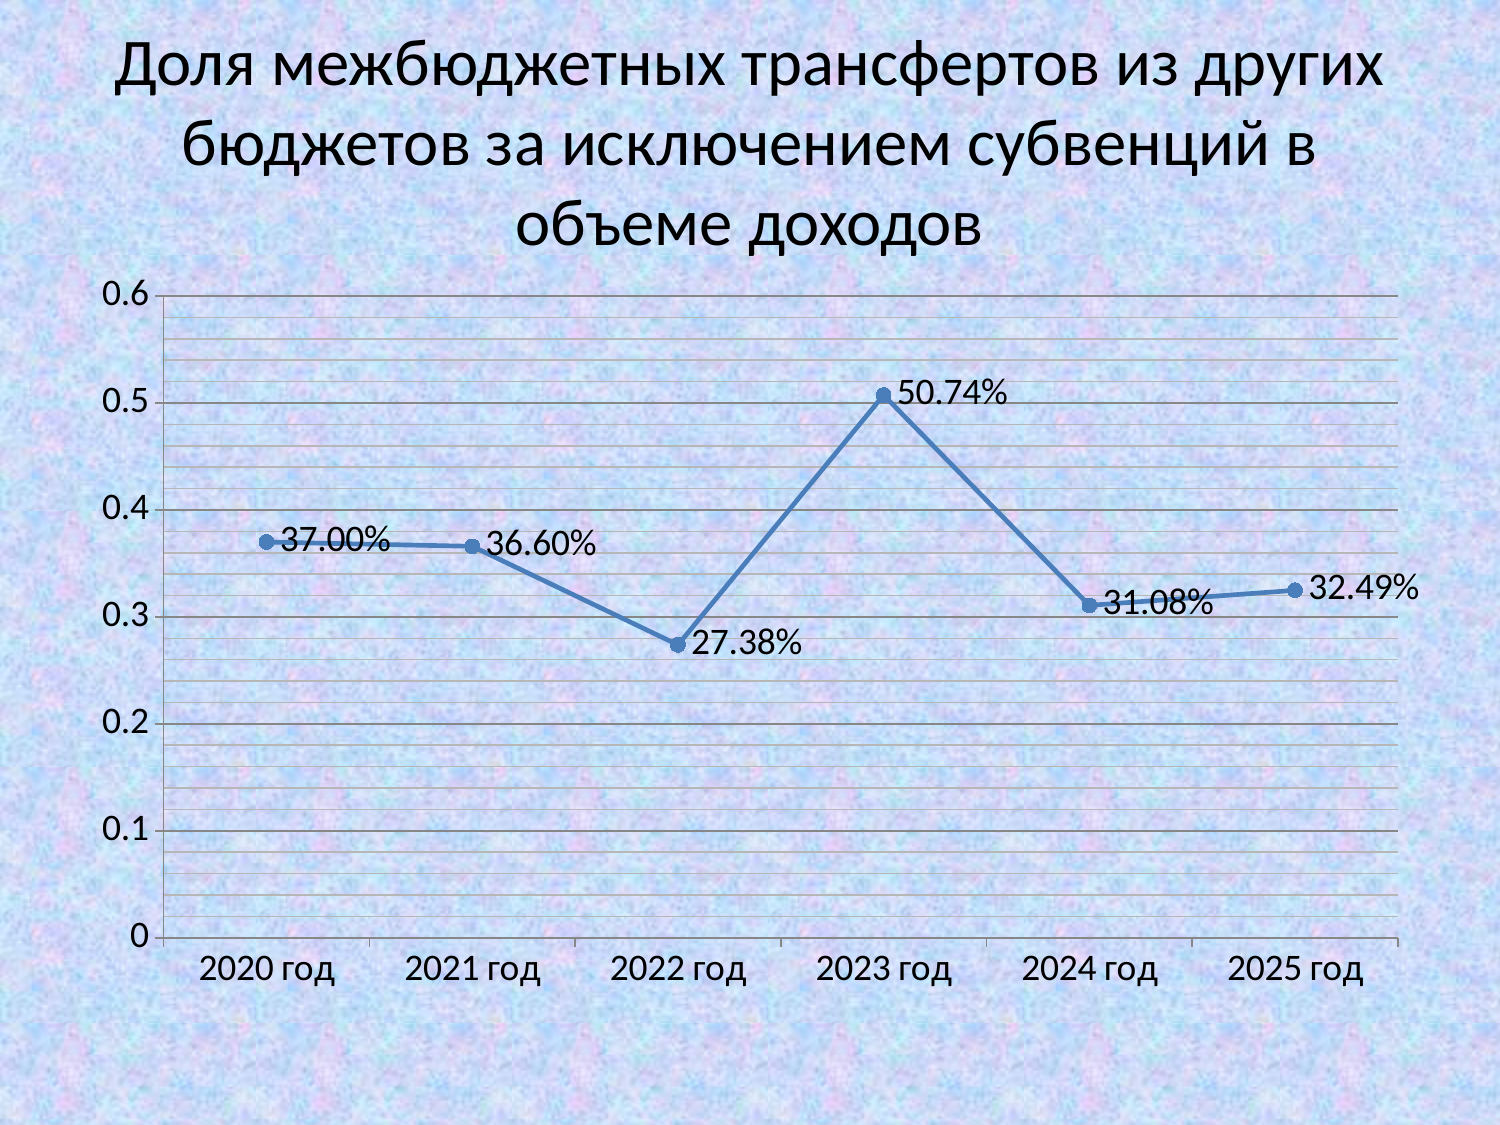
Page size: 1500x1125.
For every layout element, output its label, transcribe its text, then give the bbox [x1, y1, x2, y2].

picture [0, 0, 1500, 1125]
chart [74, 262, 1426, 1006]
title Доля межбюджетных трансфертов из других бюджетов за исключением субвенций в объеме доходов [75, 45, 1425, 233]
